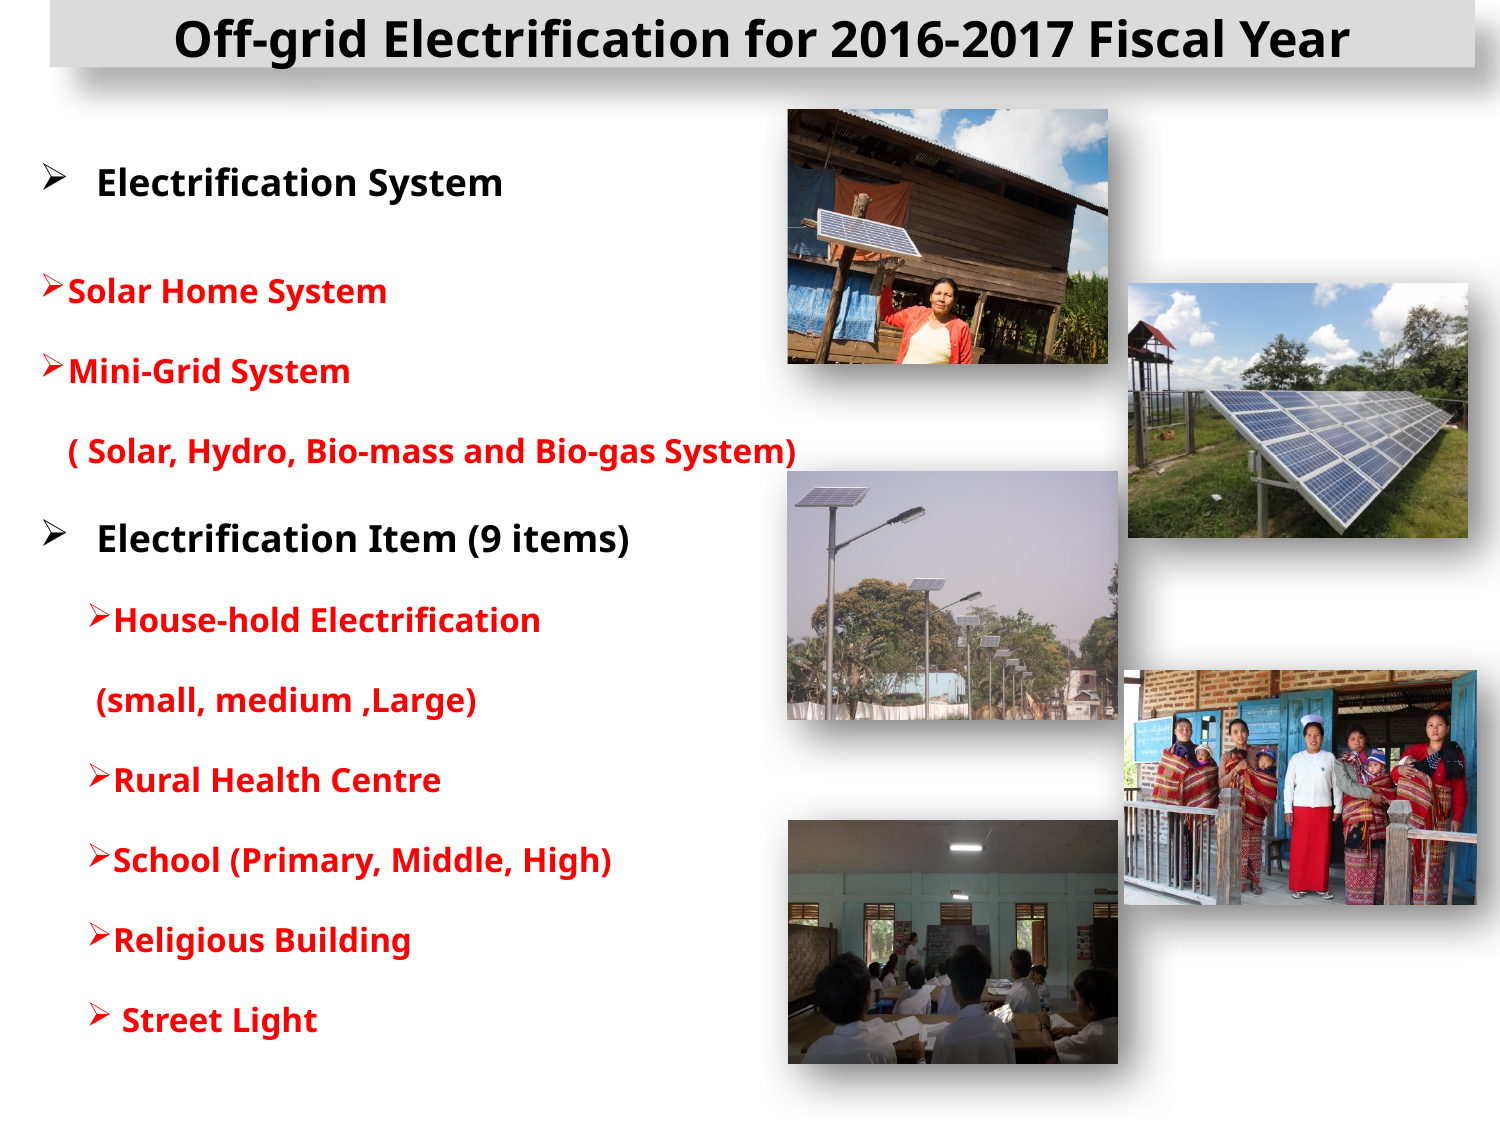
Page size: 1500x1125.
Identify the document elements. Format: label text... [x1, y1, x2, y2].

text_box Off-grid Electrification for 2016-2017 Fiscal Year [49, 0, 1475, 68]
picture [787, 471, 1118, 720]
picture [1128, 283, 1468, 538]
picture [1124, 670, 1477, 905]
picture [788, 820, 1118, 1064]
text_box Electrification System Solar Home System Mini-Grid System ( Solar, Hydro, Bio-mass and Bio-gas System) Electrification Item (9 items) House-hold Electrification (small, medium ,Large) Rural Health Centre School (Primary, Middle, High) Religious Building Street Light [24, 84, 1500, 1097]
picture [787, 109, 1111, 364]
